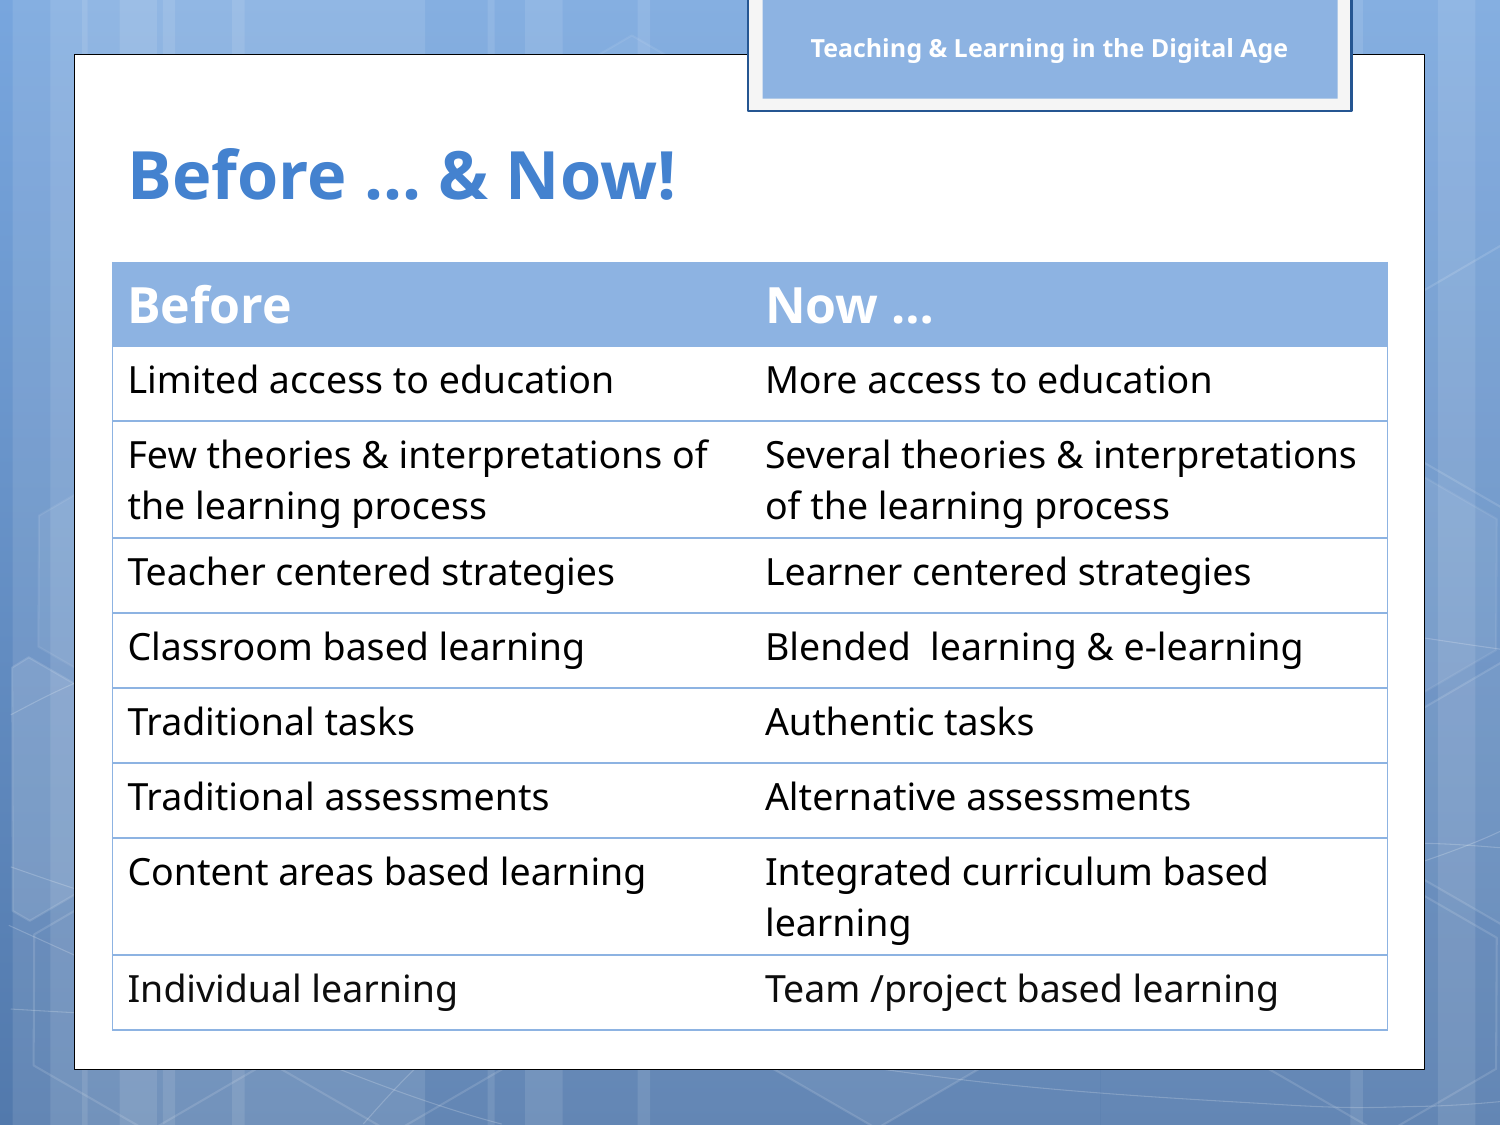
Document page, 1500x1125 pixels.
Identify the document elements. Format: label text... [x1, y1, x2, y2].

table_cell Blended learning & e-learning [750, 614, 1387, 687]
table_cell Integrated curriculum based learning [750, 839, 1387, 954]
table_cell More access to education [750, 347, 1387, 420]
table_cell Authentic tasks [750, 689, 1387, 762]
table_cell Content areas based learning [113, 839, 750, 954]
table_cell Several theories & interpretations of the learning process [750, 422, 1387, 537]
table_cell Few theories & interpretations of the learning process [113, 422, 750, 537]
table_cell Traditional assessments [113, 764, 750, 837]
table_cell Classroom based learning [113, 614, 750, 687]
table_cell Learner centered strategies [750, 539, 1387, 612]
table_cell Teacher centered strategies [113, 539, 750, 612]
table_header Now … [750, 263, 1387, 345]
table_cell Alternative assessments [750, 764, 1387, 837]
table_header Before [113, 263, 750, 345]
text_box Teaching & Learning in the Digital Age [787, 24, 1313, 70]
table_cell Traditional tasks [113, 689, 750, 762]
table_cell Individual learning [113, 956, 750, 1029]
table_cell Team /project based learning [750, 956, 1387, 1029]
table_cell Limited access to education [113, 347, 750, 420]
text_box Before … & Now! [112, 124, 1388, 262]
